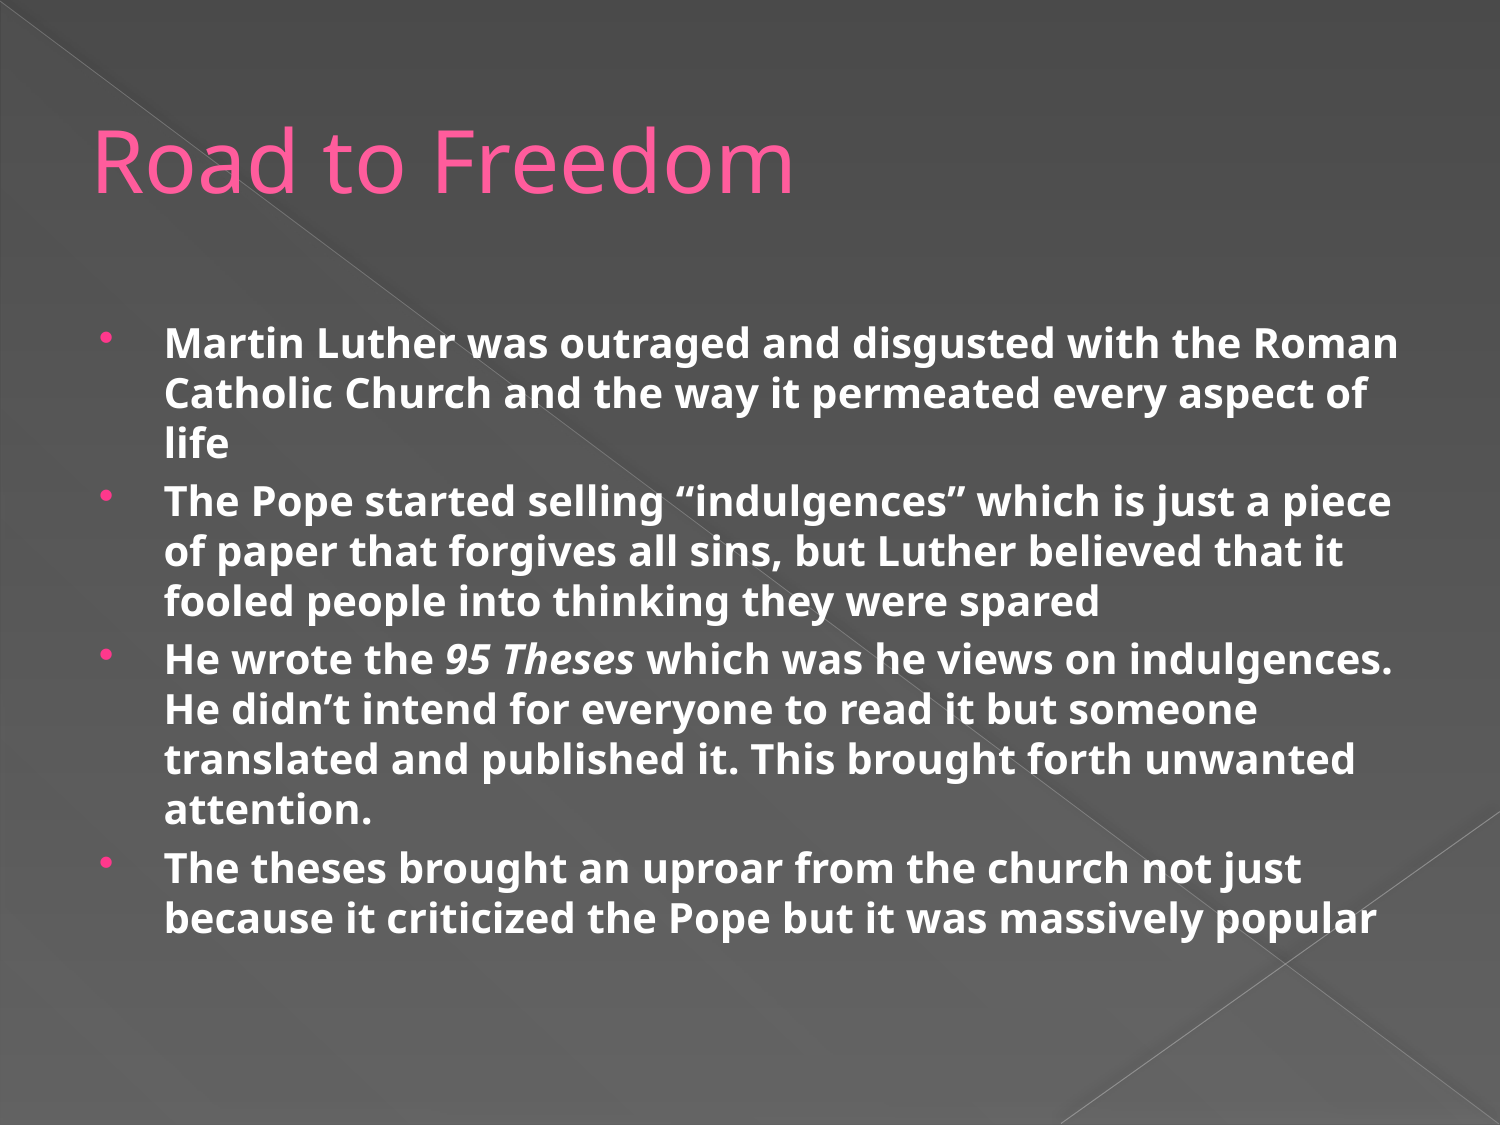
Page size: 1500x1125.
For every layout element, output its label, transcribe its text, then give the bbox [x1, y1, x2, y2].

title Road to Freedom [75, 43, 1425, 274]
list Martin Luther was outraged and disgusted with the Roman Catholic Church and the way it permeated every aspect of life The Pope started selling “indulgences” which is just a piece of paper that forgives all sins, but Luther believed that it fooled people into thinking they were spared He wrote the 95 Theses which was he views on indulgences. He didn’t intend for everyone to read it but someone translated and published it. This brought forth unwanted attention. The theses brought an uproar from the church not just because it criticized the Pope but it was massively popular [74, 308, 1426, 1060]
